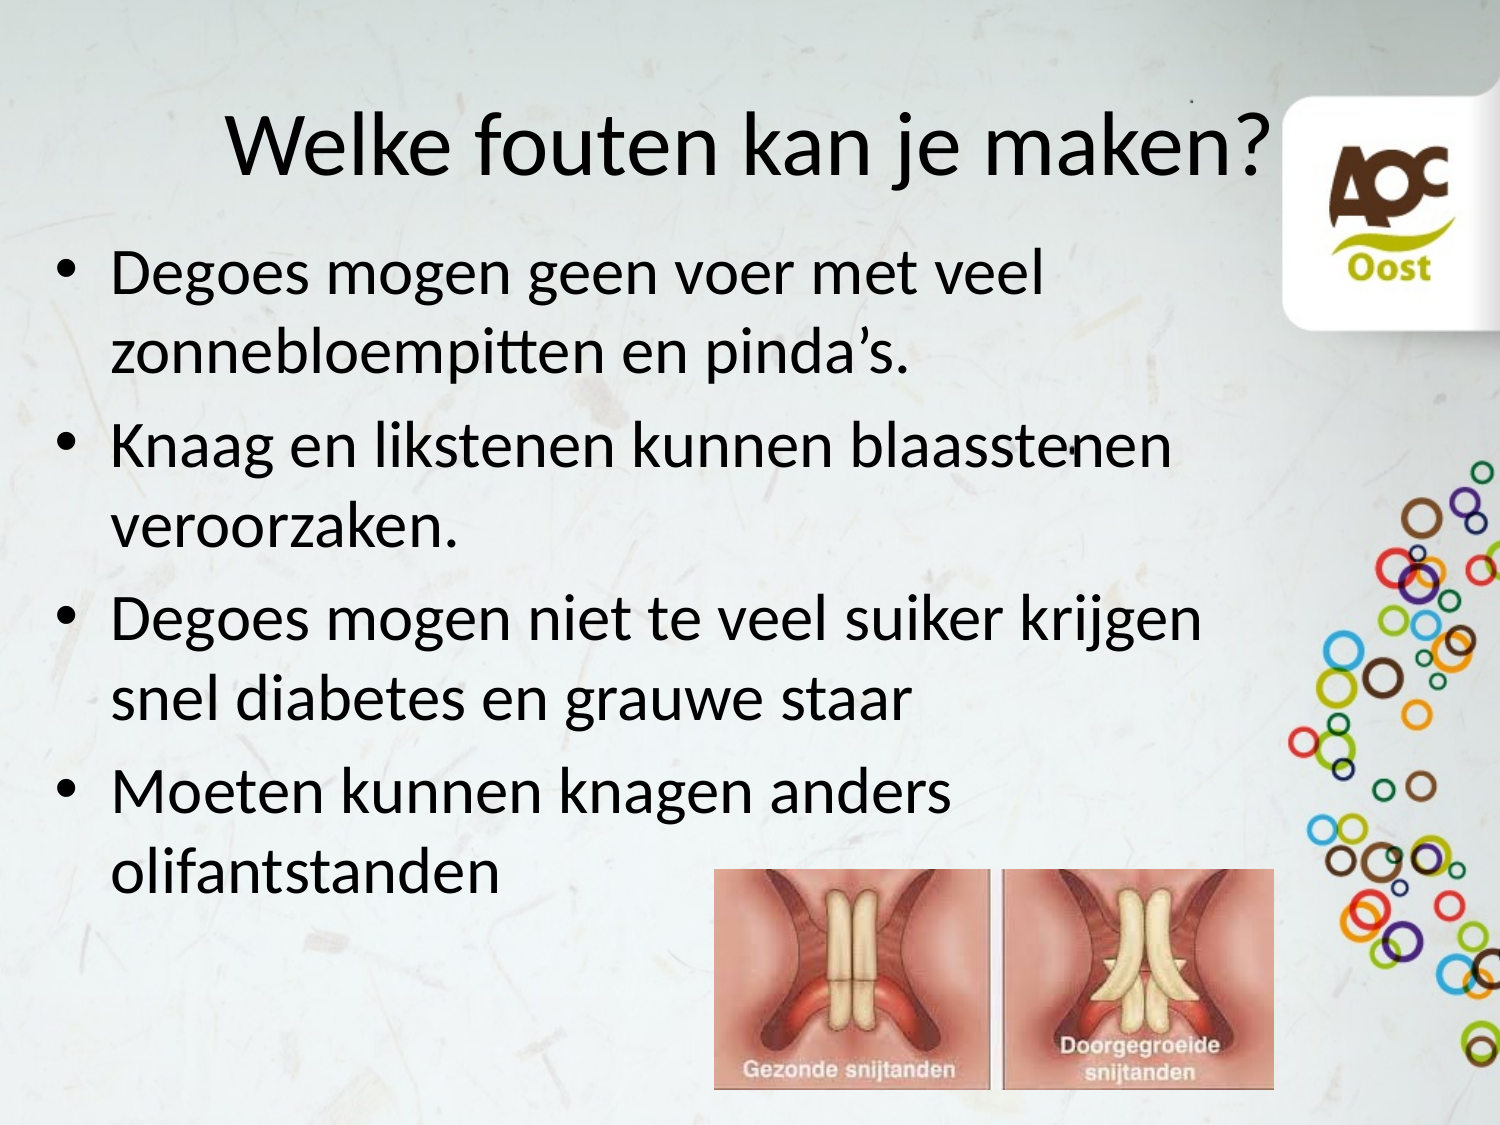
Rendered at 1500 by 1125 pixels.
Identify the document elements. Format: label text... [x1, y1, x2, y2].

list Degoes mogen geen voer met veel zonnebloempitten en pinda’s. Knaag en likstenen kunnen blaasstenen veroorzaken. Degoes mogen niet te veel suiker krijgen snel diabetes en grauwe staar Moeten kunnen knagen anders olifantstanden [39, 219, 1390, 963]
title Welke fouten kan je maken? [75, 45, 1425, 233]
picture [0, 0, 1500, 1125]
